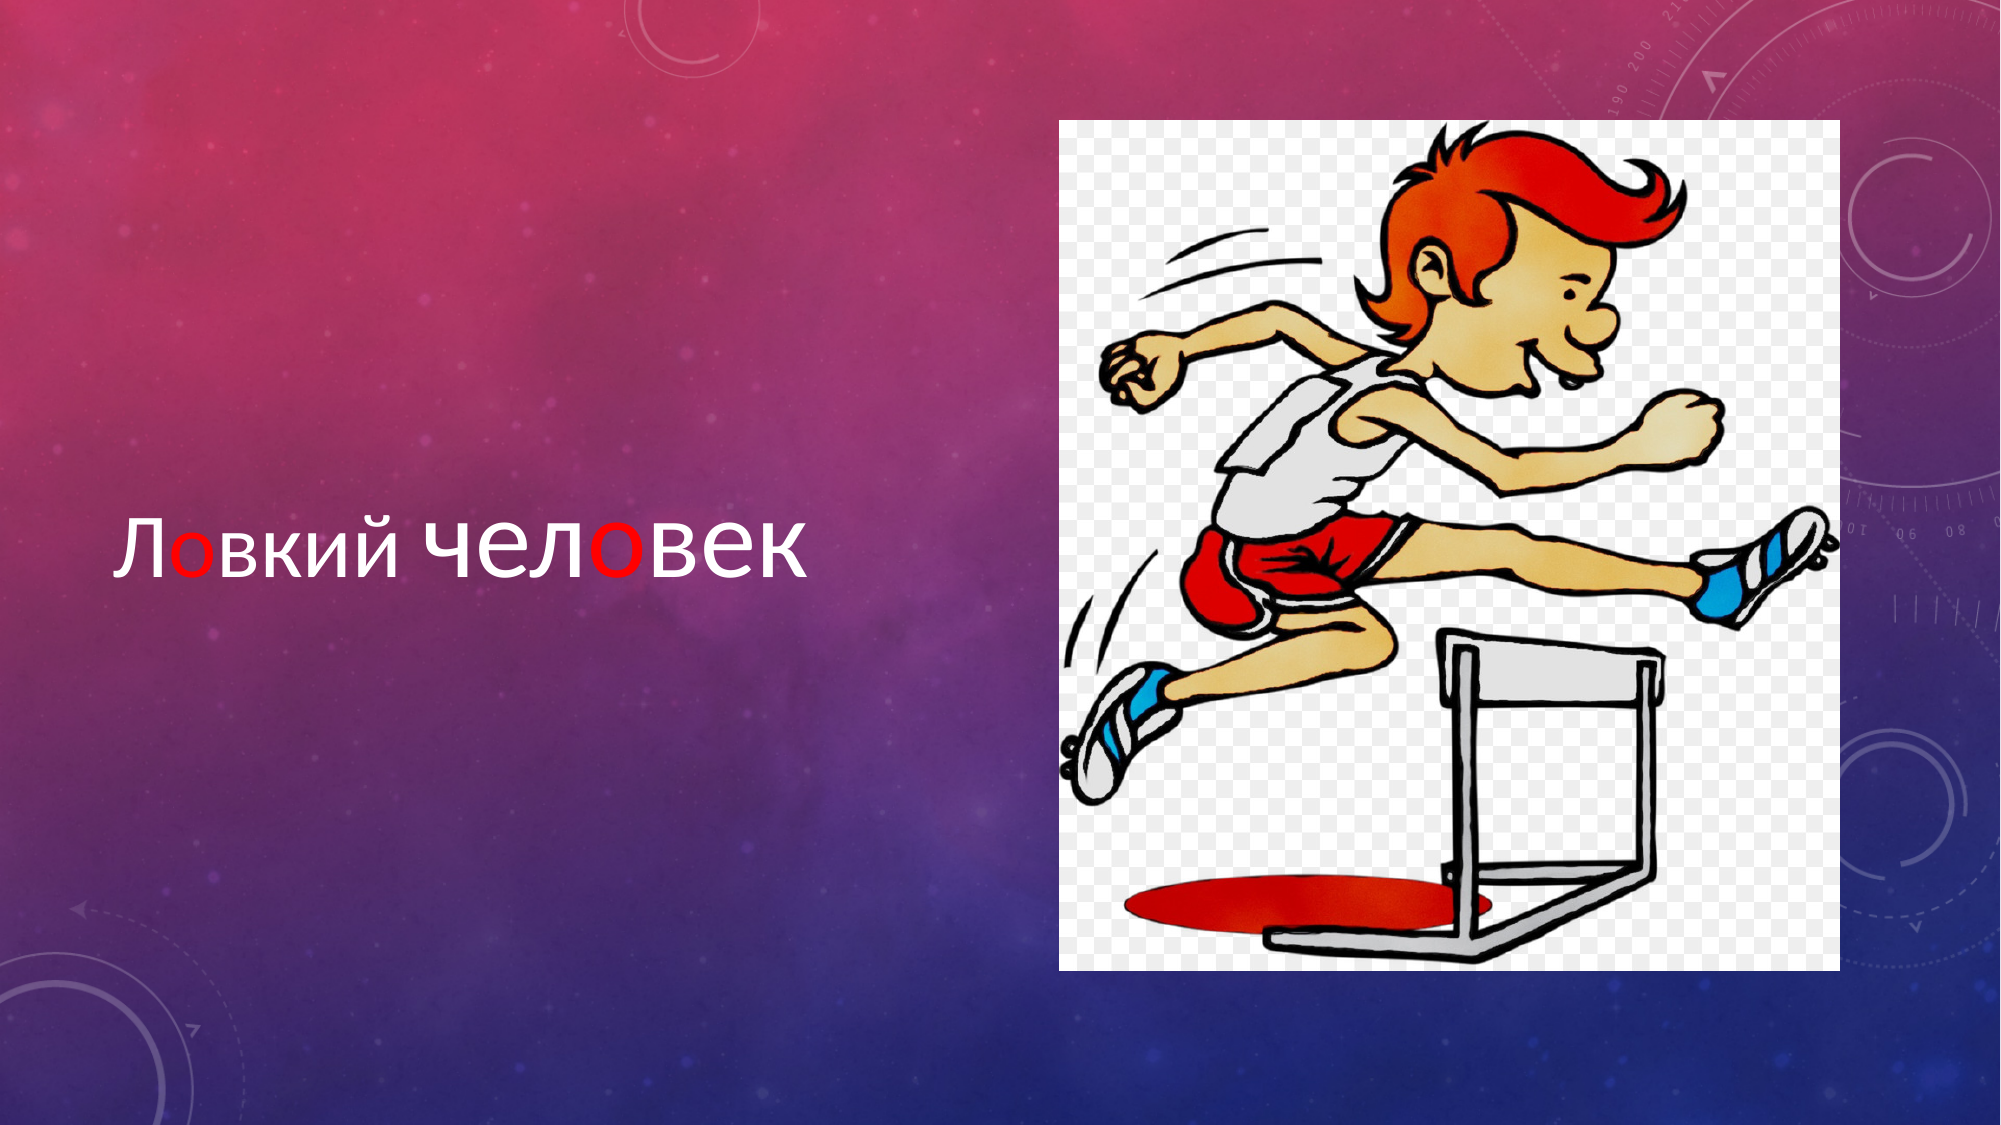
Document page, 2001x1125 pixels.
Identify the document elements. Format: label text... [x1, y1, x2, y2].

picture [0, 0, 2001, 1125]
list Ловкий человек [97, 457, 927, 758]
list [1058, 120, 1840, 972]
